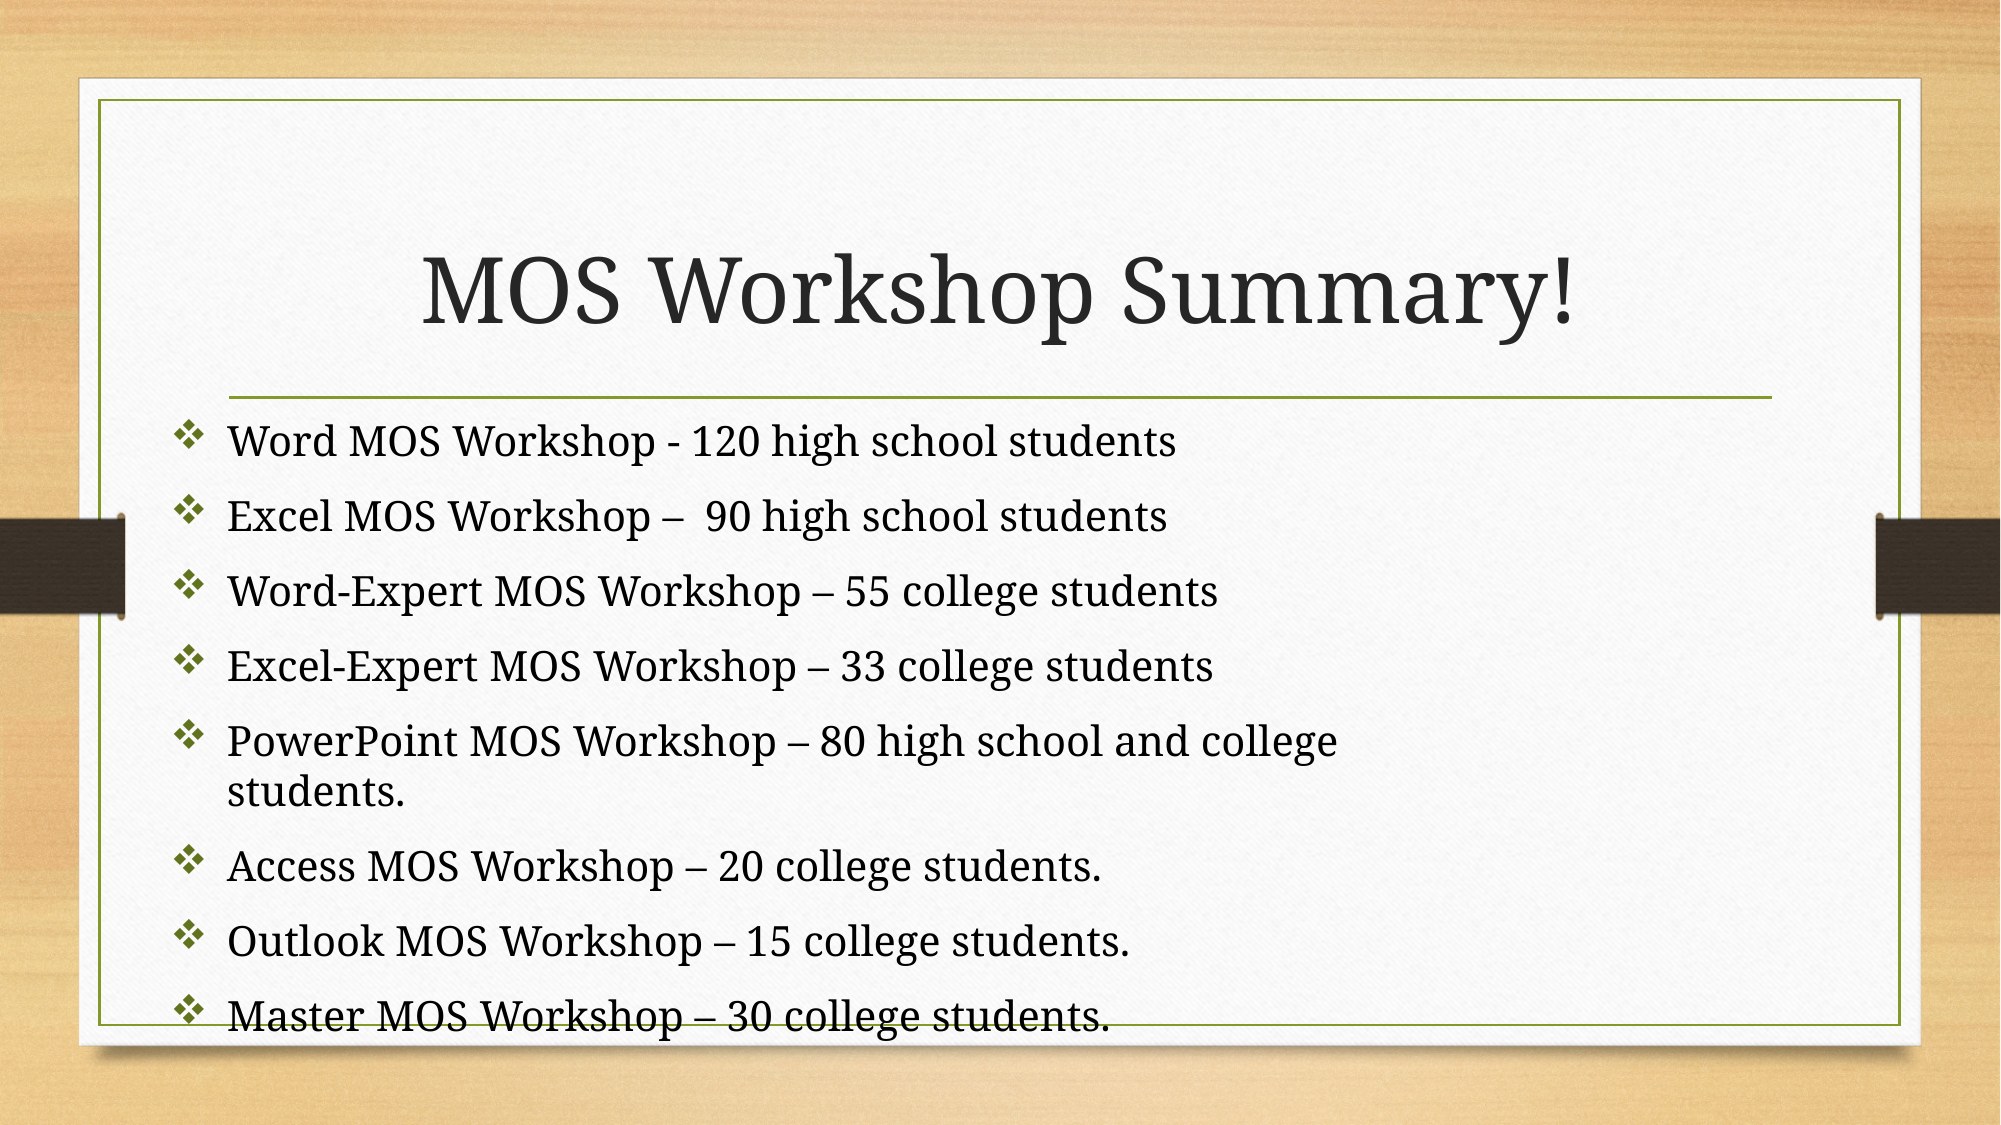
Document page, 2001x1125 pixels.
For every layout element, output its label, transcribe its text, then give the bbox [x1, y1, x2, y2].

text_box Word MOS Workshop - 120 high school students Excel MOS Workshop – 90 high school students Word-Expert MOS Workshop – 55 college students Excel-Expert MOS Workshop – 33 college students PowerPoint MOS Workshop – 80 high school and college students. Access MOS Workshop – 20 college students. Outlook MOS Workshop – 15 college students. Master MOS Workshop – 30 college students. [155, 407, 1518, 1047]
title MOS Workshop Summary! [294, 178, 1706, 396]
picture [0, 0, 2001, 1125]
